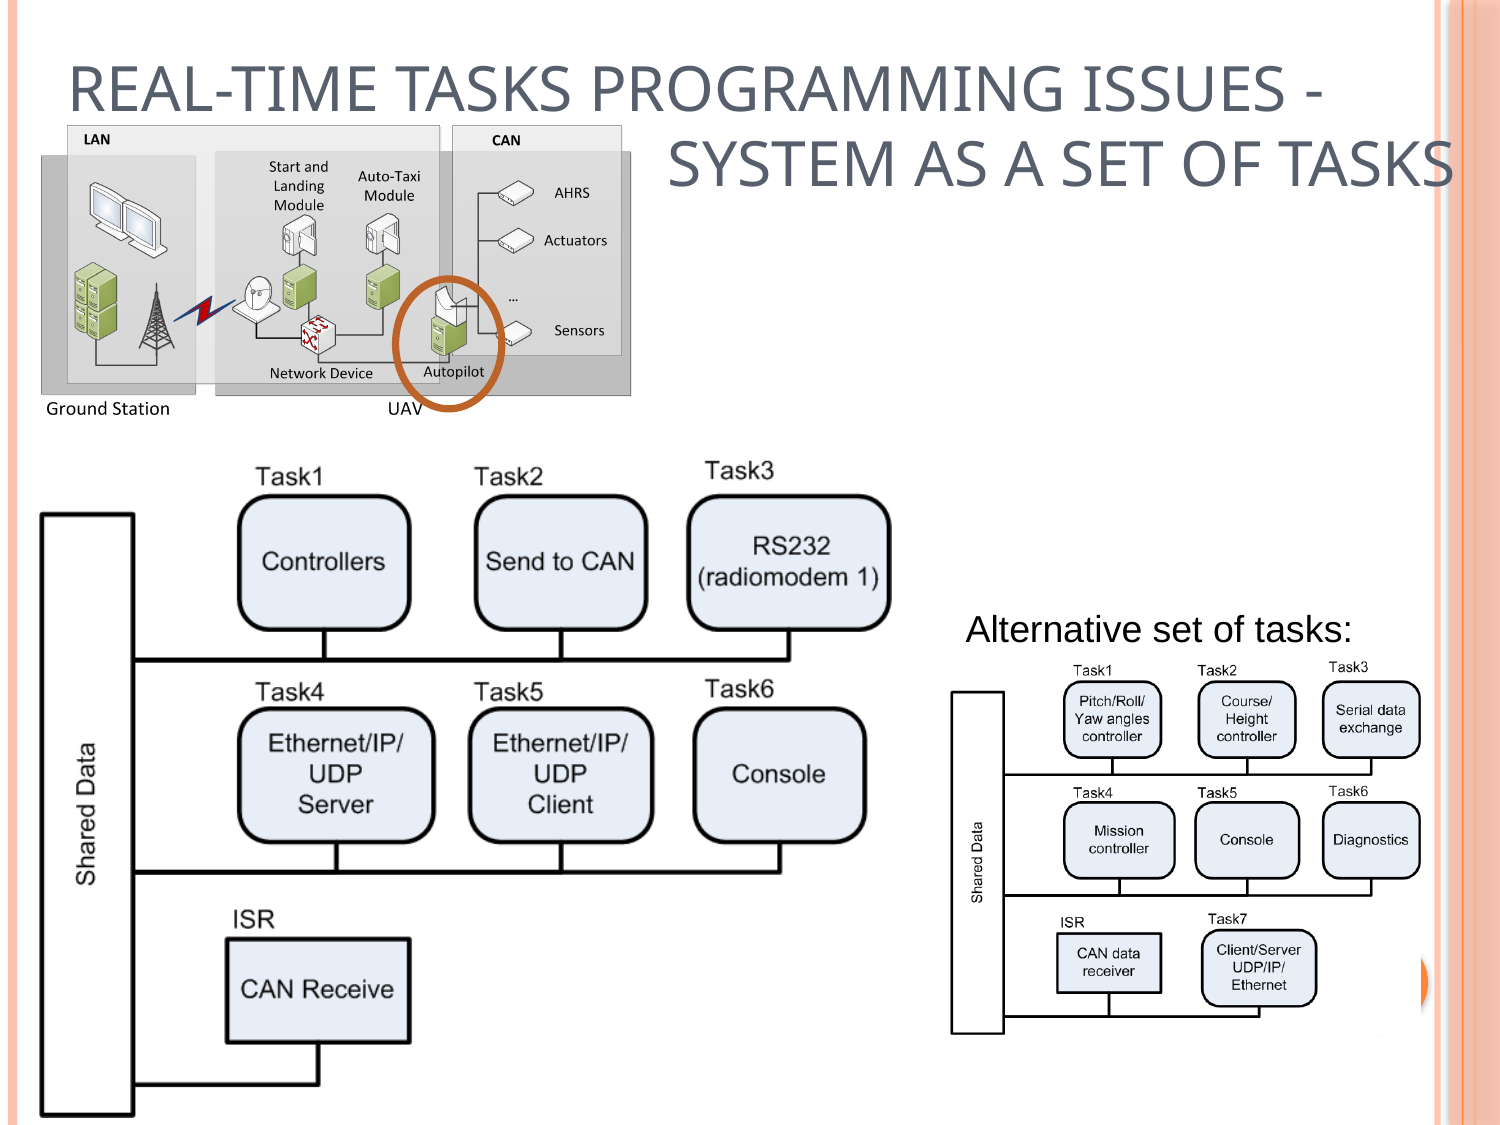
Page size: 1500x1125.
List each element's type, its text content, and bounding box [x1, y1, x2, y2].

picture [950, 656, 1422, 1036]
picture [40, 124, 633, 421]
title Real-Time Tasks Programming Issues - System as a Set of Tasks [53, 19, 1483, 207]
picture [39, 451, 893, 1119]
text_box Alternative set of tasks: [950, 597, 1424, 656]
slide_number 8 [1427, 940, 1434, 1026]
